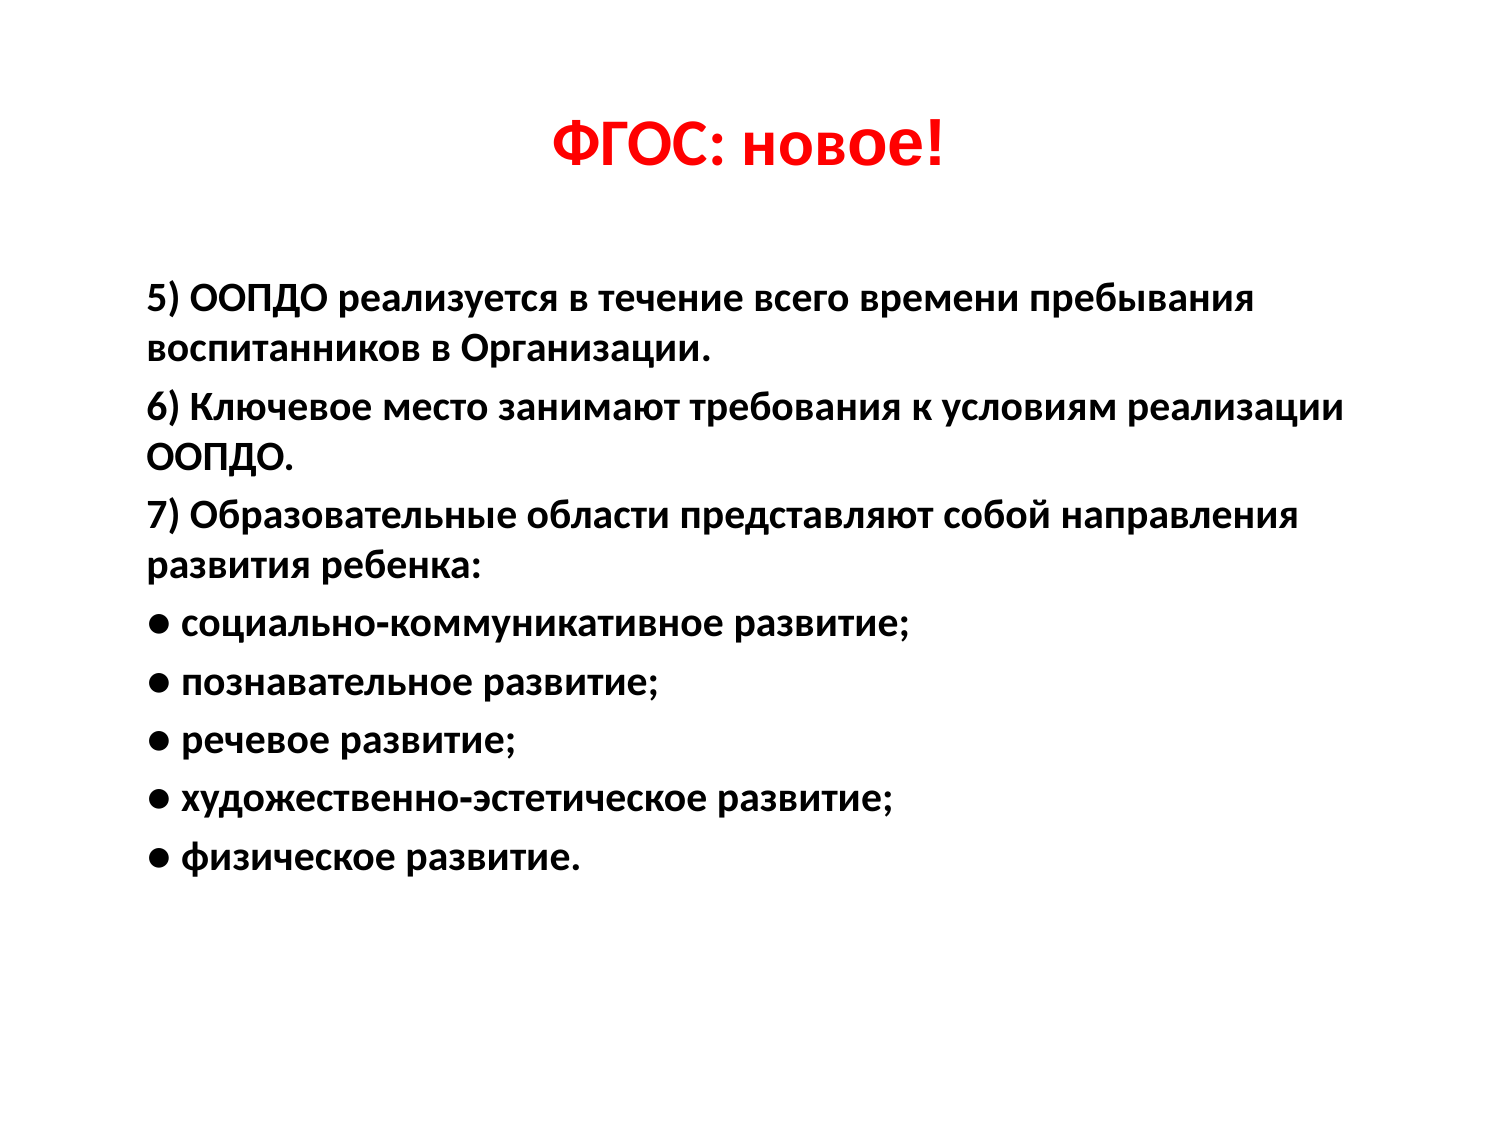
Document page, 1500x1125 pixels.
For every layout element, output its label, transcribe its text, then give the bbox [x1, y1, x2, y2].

title ФГОС: новое! [74, 44, 1426, 233]
list 5) ООПДО реализуется в течение всего времени пребывания воспитанников в Организации. 6) Ключевое место занимают требования к условиям реализации ООПДО. 7) Образовательные области представляют собой направления развития ребенка: ● социально‑коммуникативное развитие; ● познавательное развитие; ● речевое развитие; ● художественно‑эстетическое развитие; ● физическое развитие. [74, 262, 1426, 1006]
